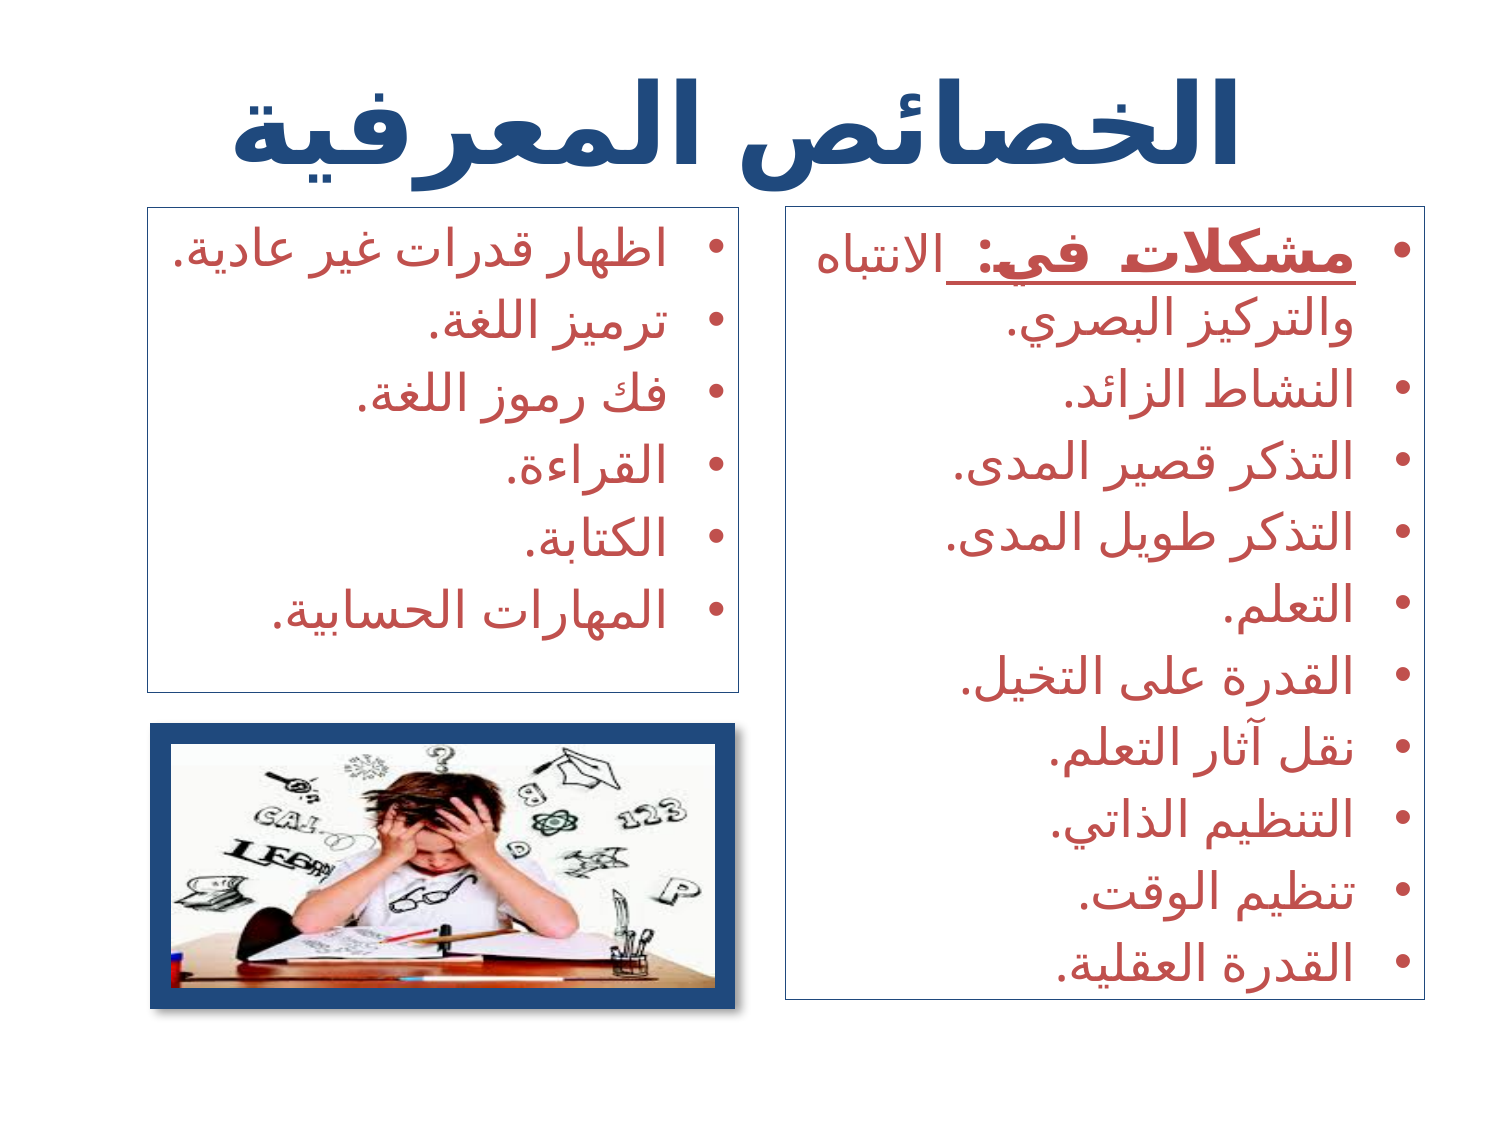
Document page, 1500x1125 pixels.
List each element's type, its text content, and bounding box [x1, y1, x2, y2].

picture [170, 743, 715, 988]
list مشكلات في: الانتباه والتركيز البصري. النشاط الزائد. التذكر قصير المدى. التذكر طويل المدى. التعلم. القدرة على التخيل. نقل آثار التعلم. التنظيم الذاتي. تنظيم الوقت. القدرة العقلية. [785, 206, 1425, 1000]
list اظهار قدرات غير عادية. ترميز اللغة. فك رموز اللغة. القراءة. الكتابة. المهارات الحسابية. [147, 207, 739, 693]
title الخصائص المعرفية [62, 25, 1413, 214]
